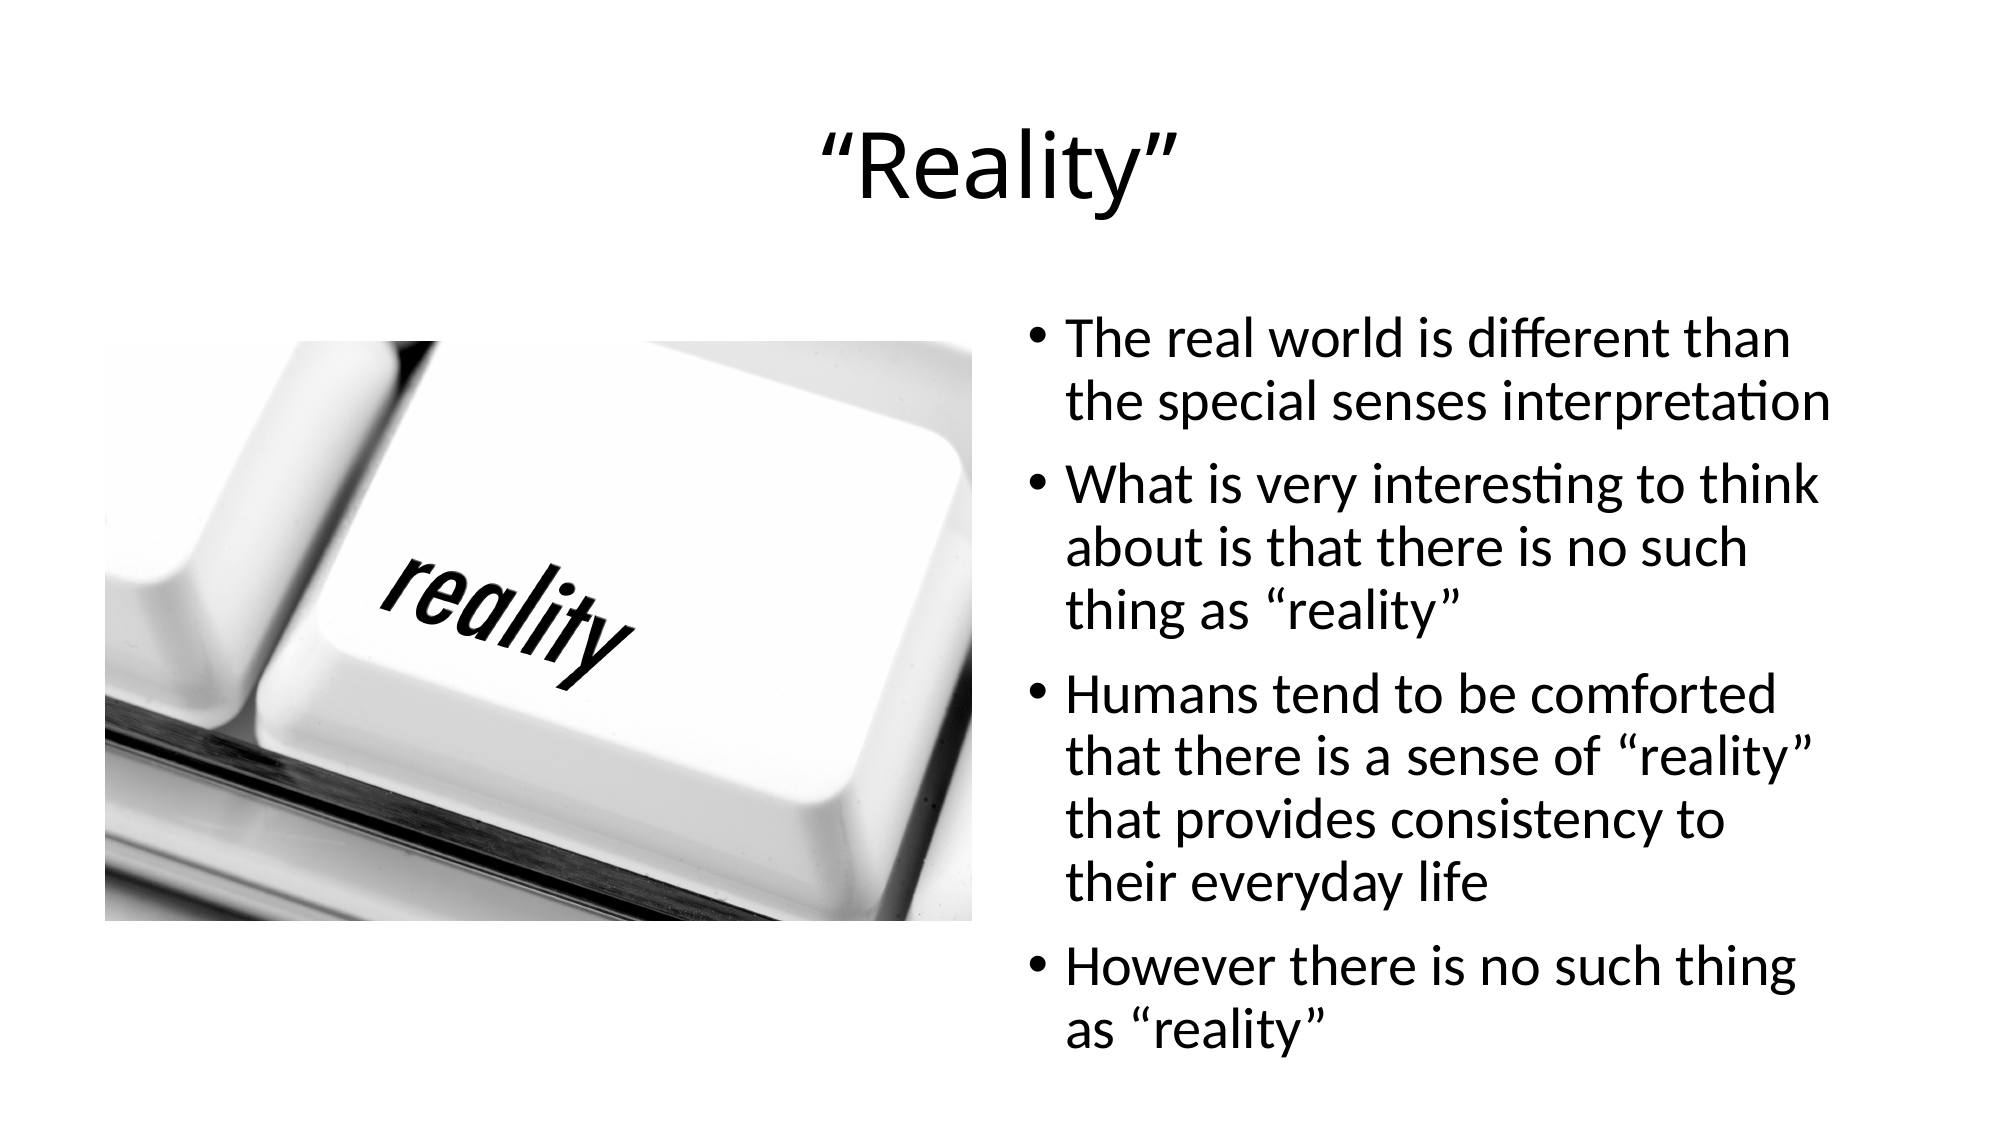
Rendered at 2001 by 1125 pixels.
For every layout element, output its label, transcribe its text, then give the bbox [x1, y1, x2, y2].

title “Reality” [137, 59, 1863, 278]
list The real world is different than the special senses interpretation What is very interesting to think about is that there is no such thing as “reality” Humans tend to be comforted that there is a sense of “reality” that provides consistency to their everyday life However there is no such thing as “reality” [1012, 299, 1863, 1072]
picture [105, 341, 972, 921]
